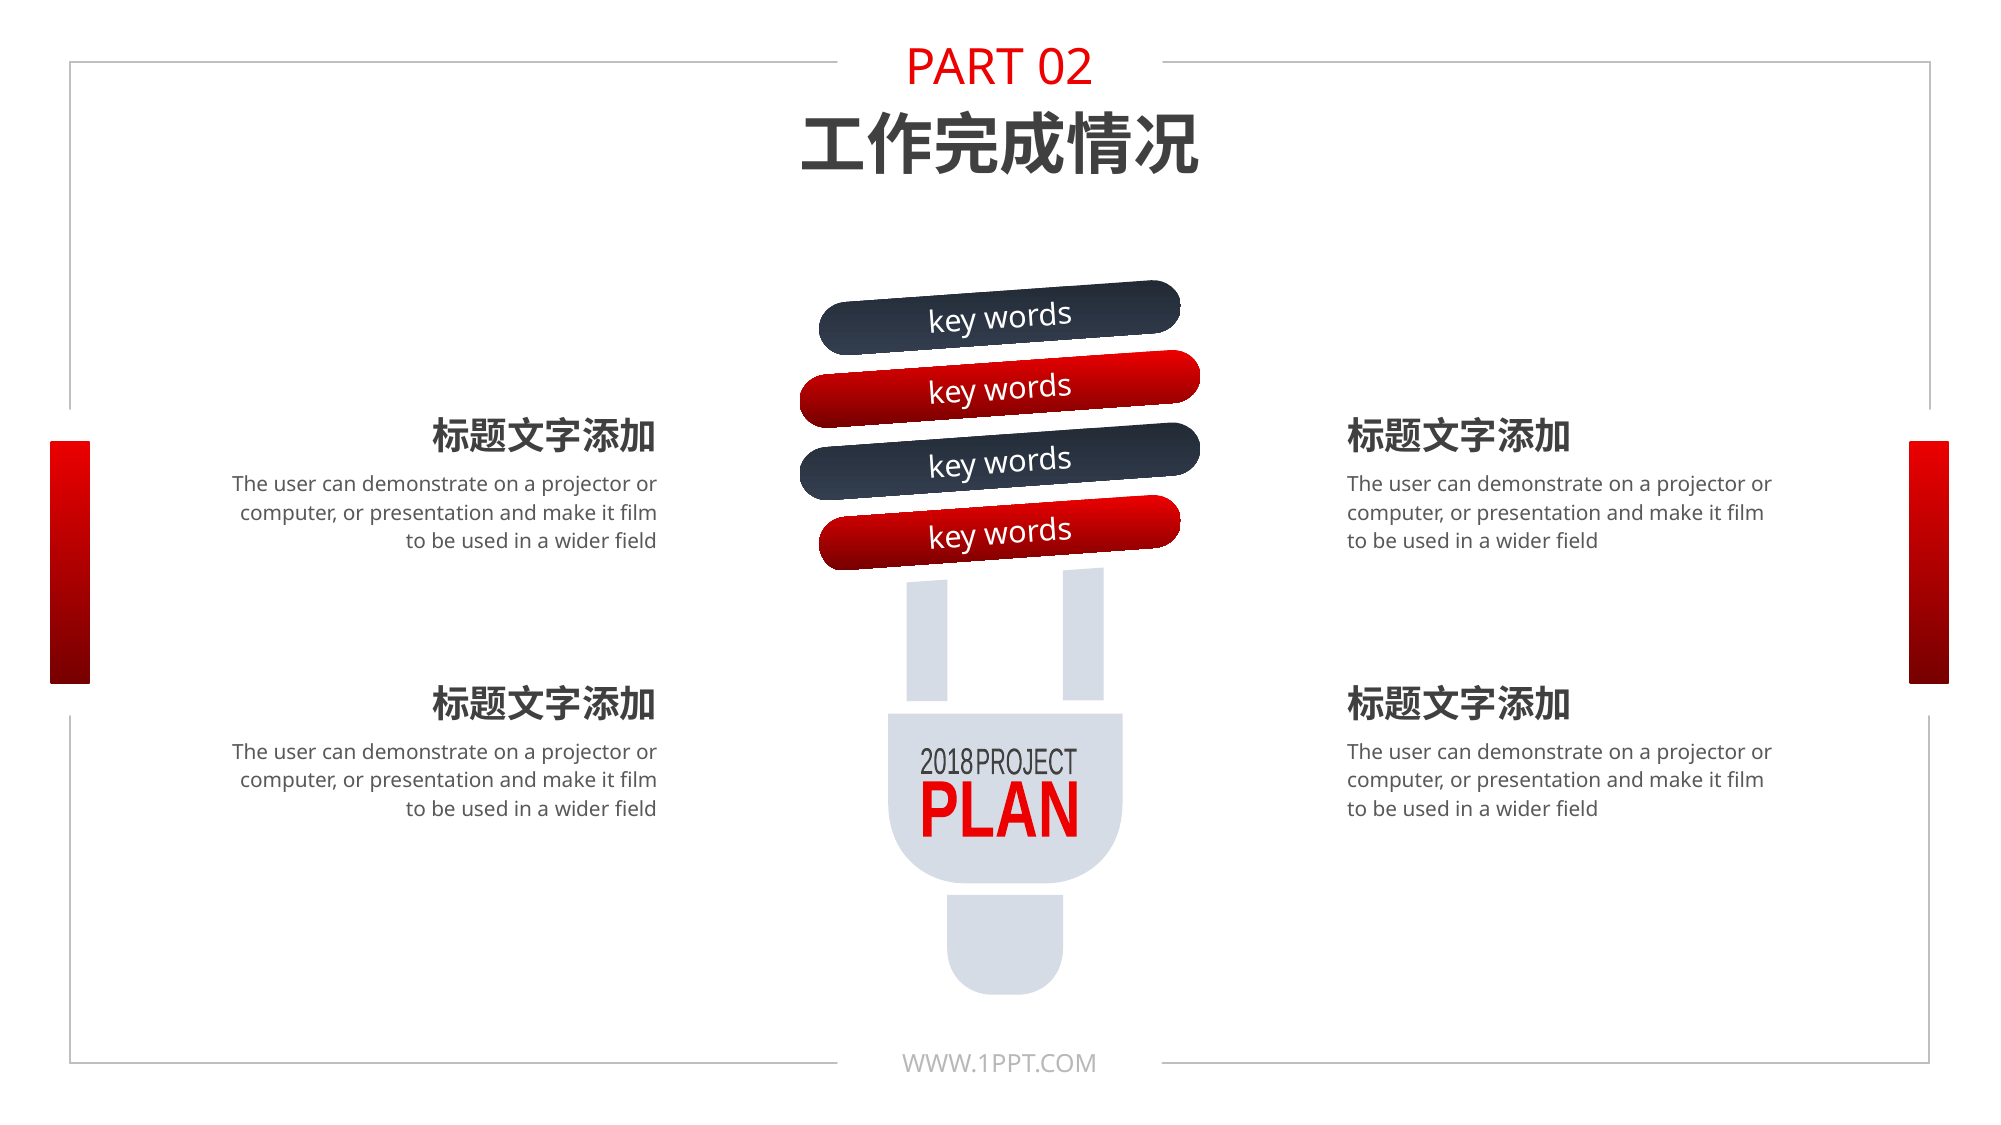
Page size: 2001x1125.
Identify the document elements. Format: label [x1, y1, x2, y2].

text_box [208, 672, 672, 830]
text_box [1332, 404, 1796, 562]
text_box [208, 404, 672, 562]
text_box [799, 280, 1201, 995]
text_box [782, 26, 1217, 191]
text_box [1332, 672, 1796, 830]
